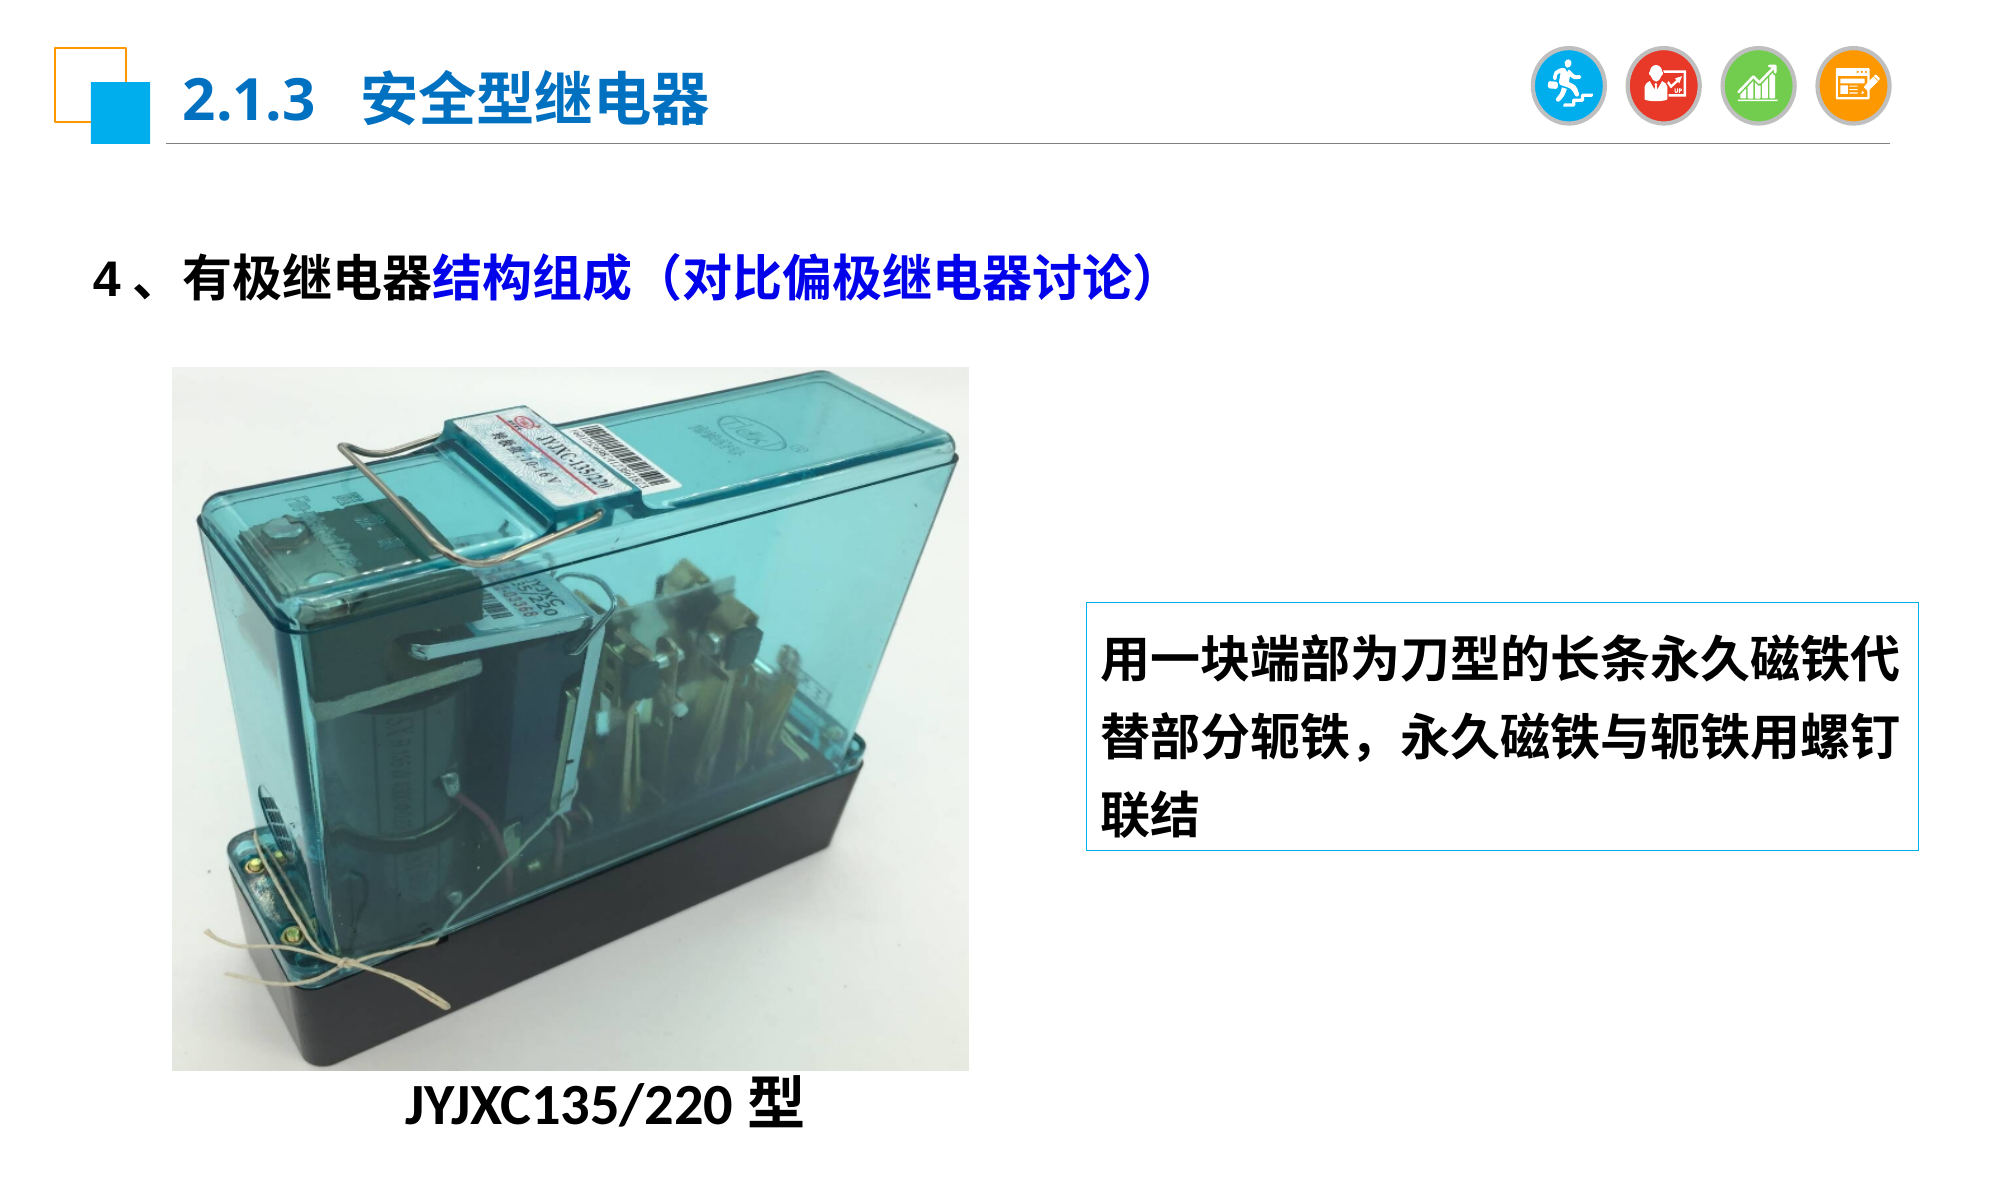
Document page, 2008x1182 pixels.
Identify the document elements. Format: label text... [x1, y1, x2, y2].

text_box JYJXC135/220型 [390, 1079, 821, 1144]
text_box 2.1.3 安全型继电器 [162, 51, 731, 142]
text_box 4、有极继电器结构组成（对比偏极继电器讨论） [78, 238, 1274, 314]
picture [171, 367, 970, 1072]
text_box 用一块端部为刀型的长条永久磁铁代替部分轭铁，永久磁铁与轭铁用螺钉联结 [1086, 602, 1919, 851]
